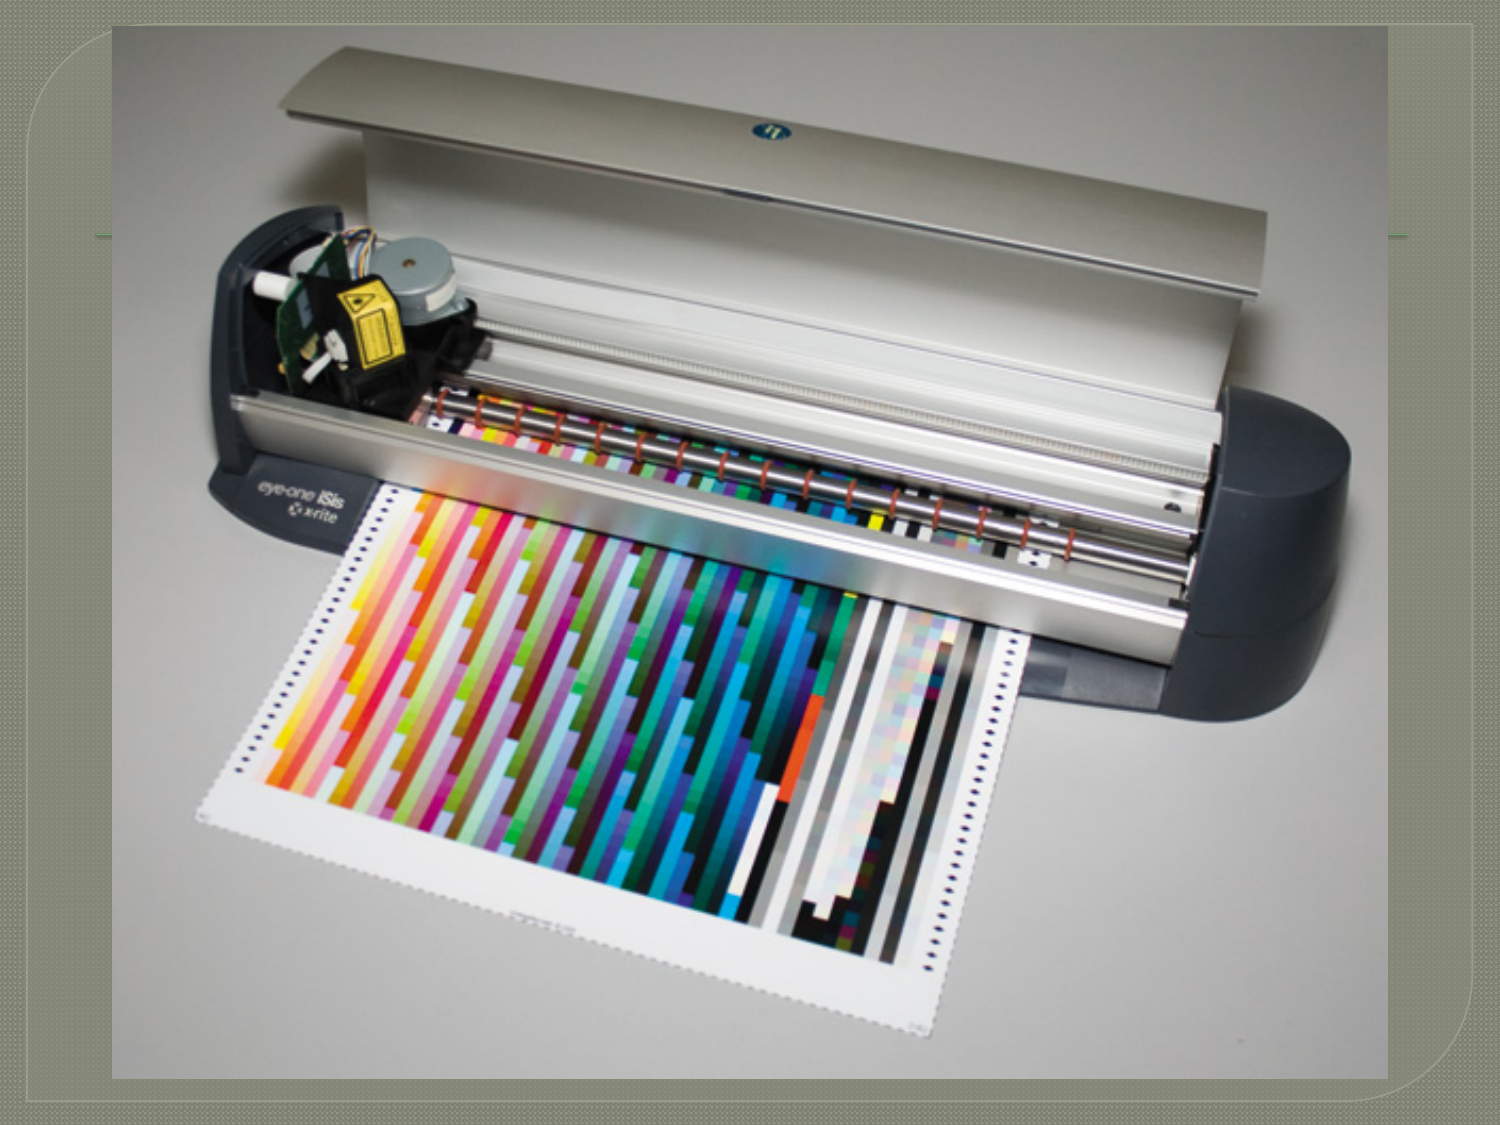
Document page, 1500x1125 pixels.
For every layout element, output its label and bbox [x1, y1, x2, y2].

picture [111, 25, 1389, 1079]
